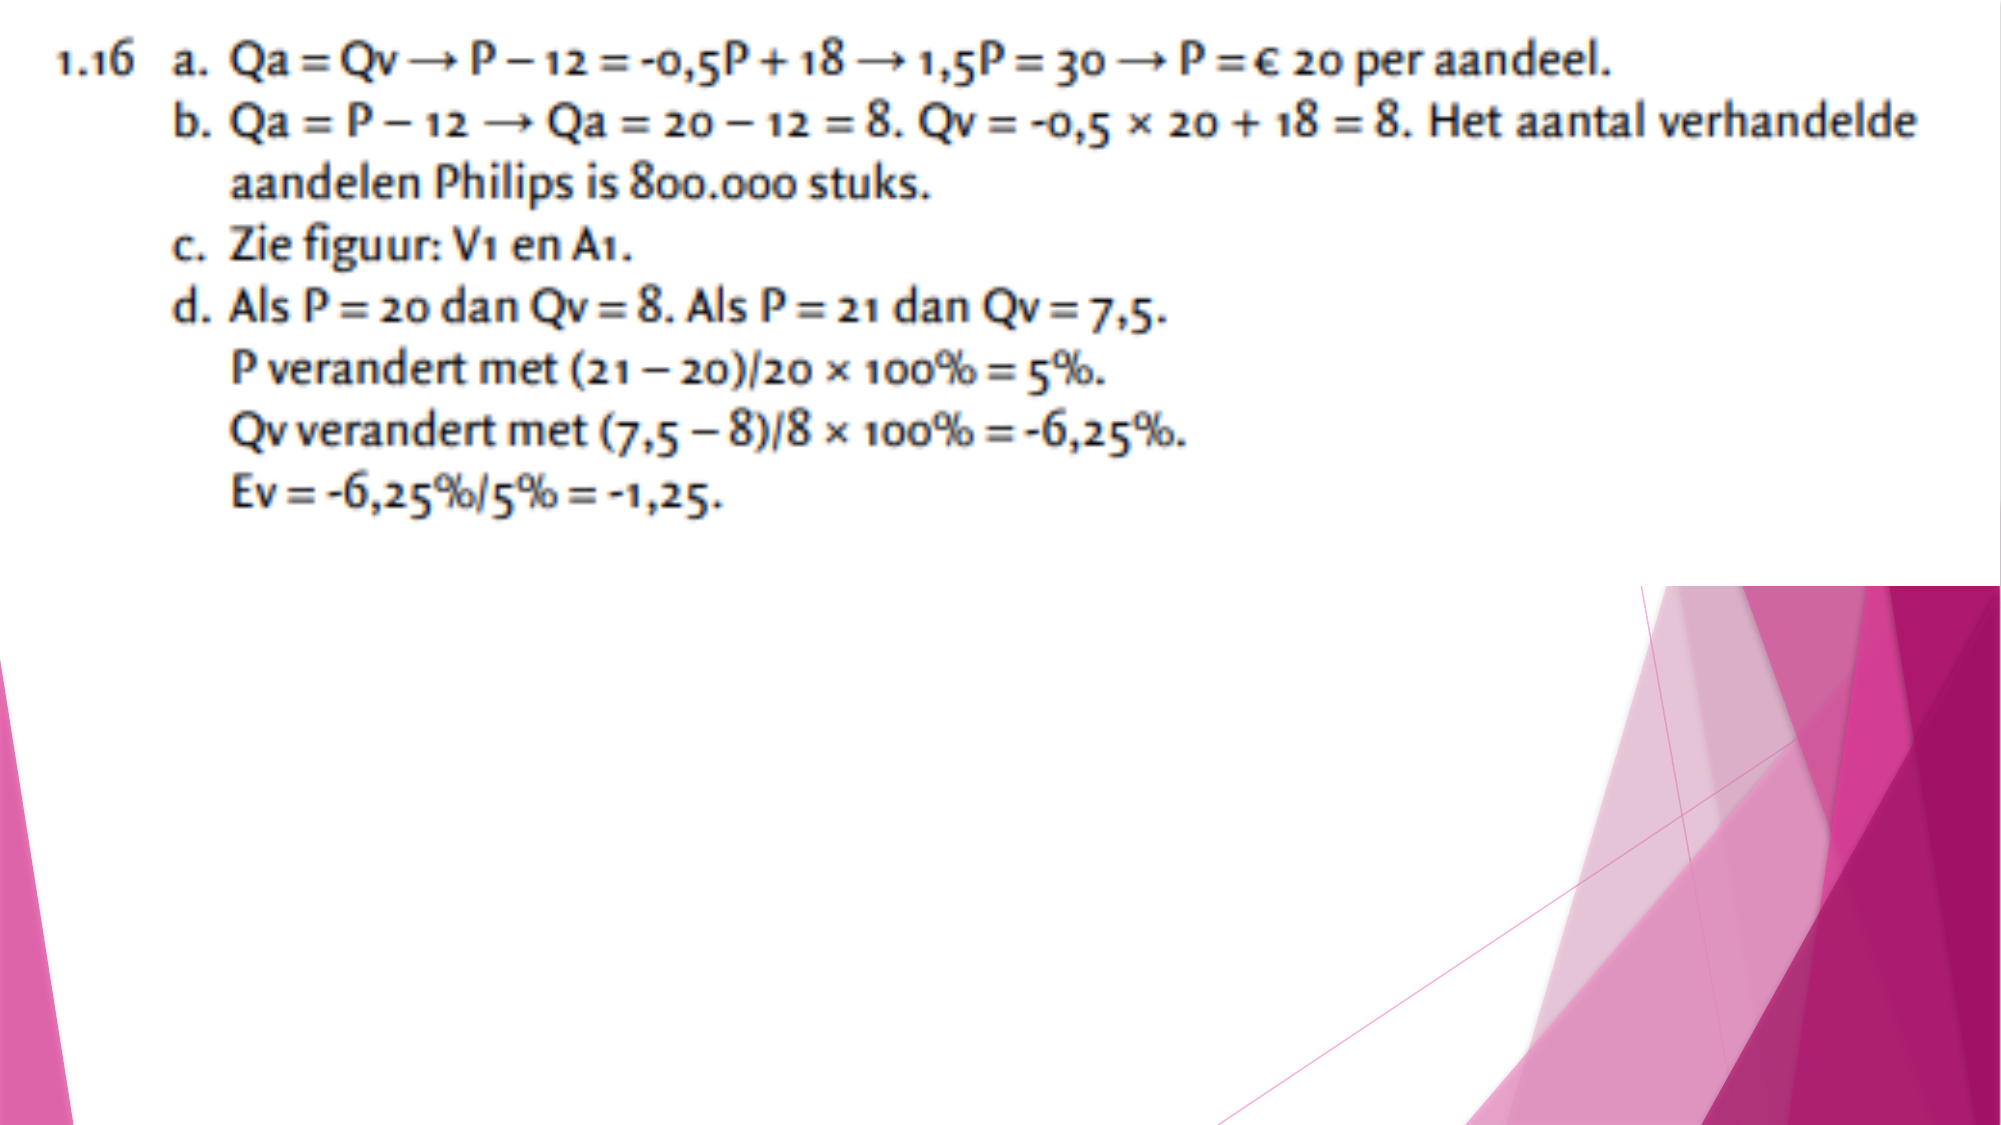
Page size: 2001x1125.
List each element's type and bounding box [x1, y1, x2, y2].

picture [0, 0, 2000, 587]
